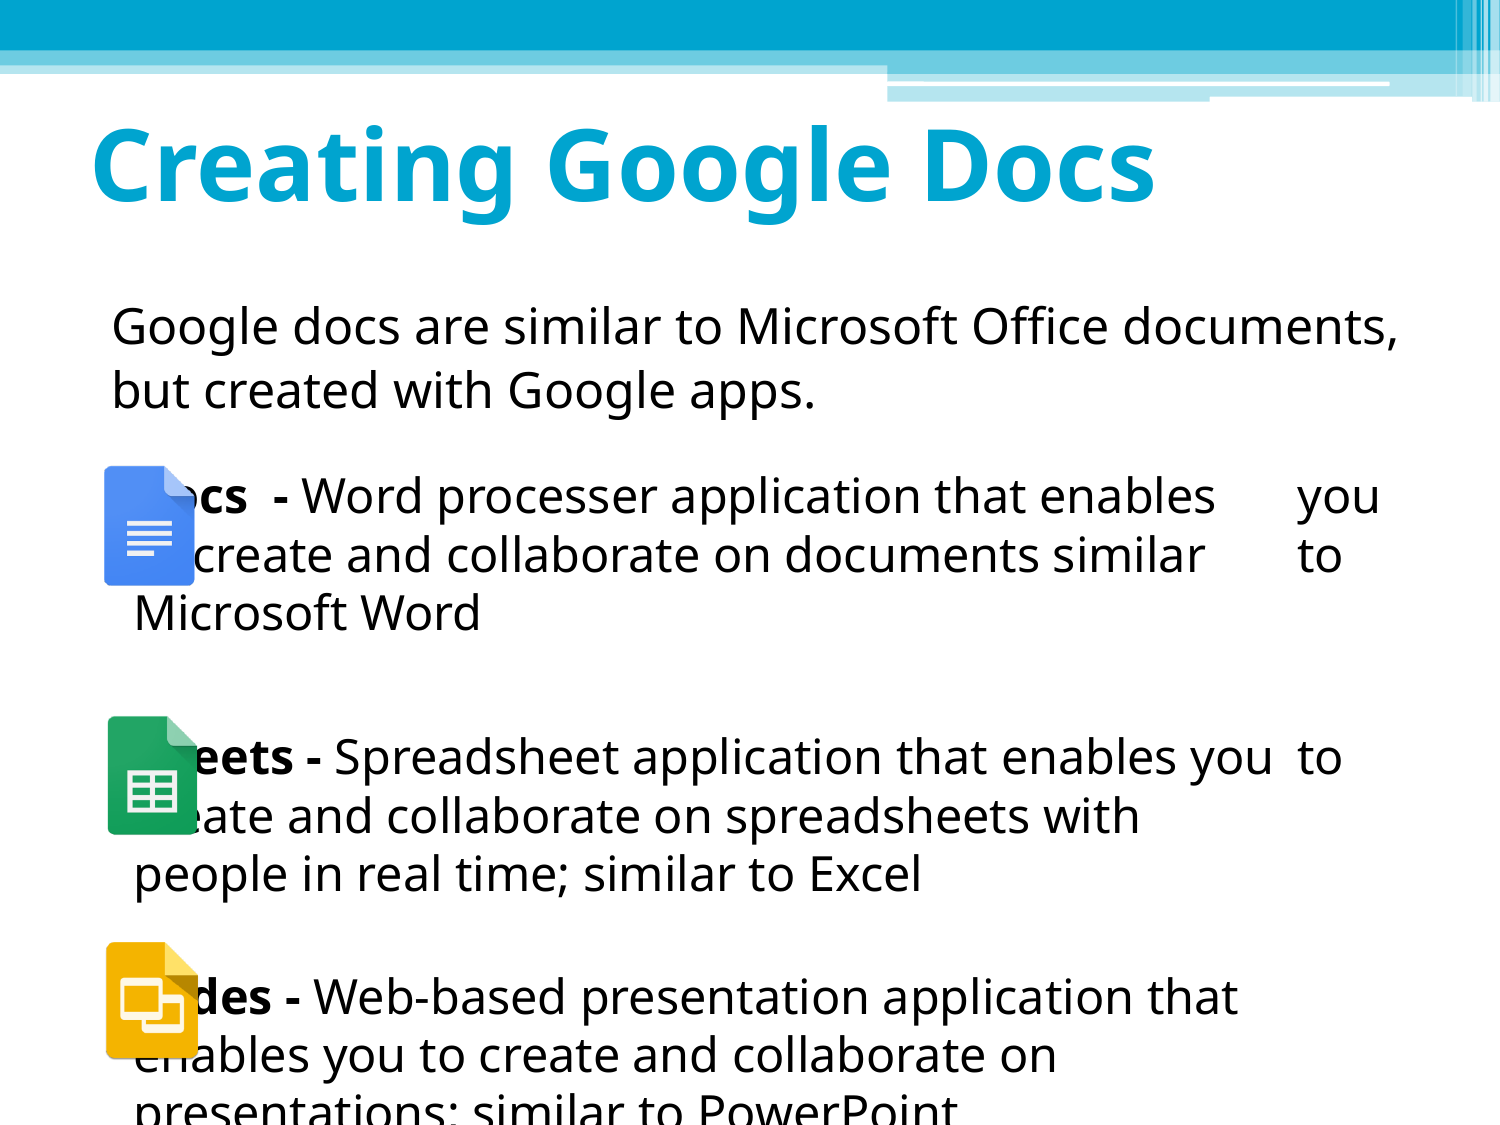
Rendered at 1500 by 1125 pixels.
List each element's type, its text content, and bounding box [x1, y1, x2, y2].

picture [89, 937, 215, 1063]
text_box Docs - Word processer application that enables you to create and collaborate on documents similar to Microsoft Word Sheets - Spreadsheet application that enables you to create and collaborate on spreadsheets with people in real time; similar to Excel Slides - Web-based presentation application that enables you to create and collaborate on presentations; similar to PowerPoint [74, 375, 1418, 1125]
title Creating Google Docs [75, 75, 1418, 248]
picture [89, 712, 215, 838]
list Google docs are similar to Microsoft Office documents, but created with Google apps. [75, 287, 1425, 418]
picture [85, 462, 213, 590]
